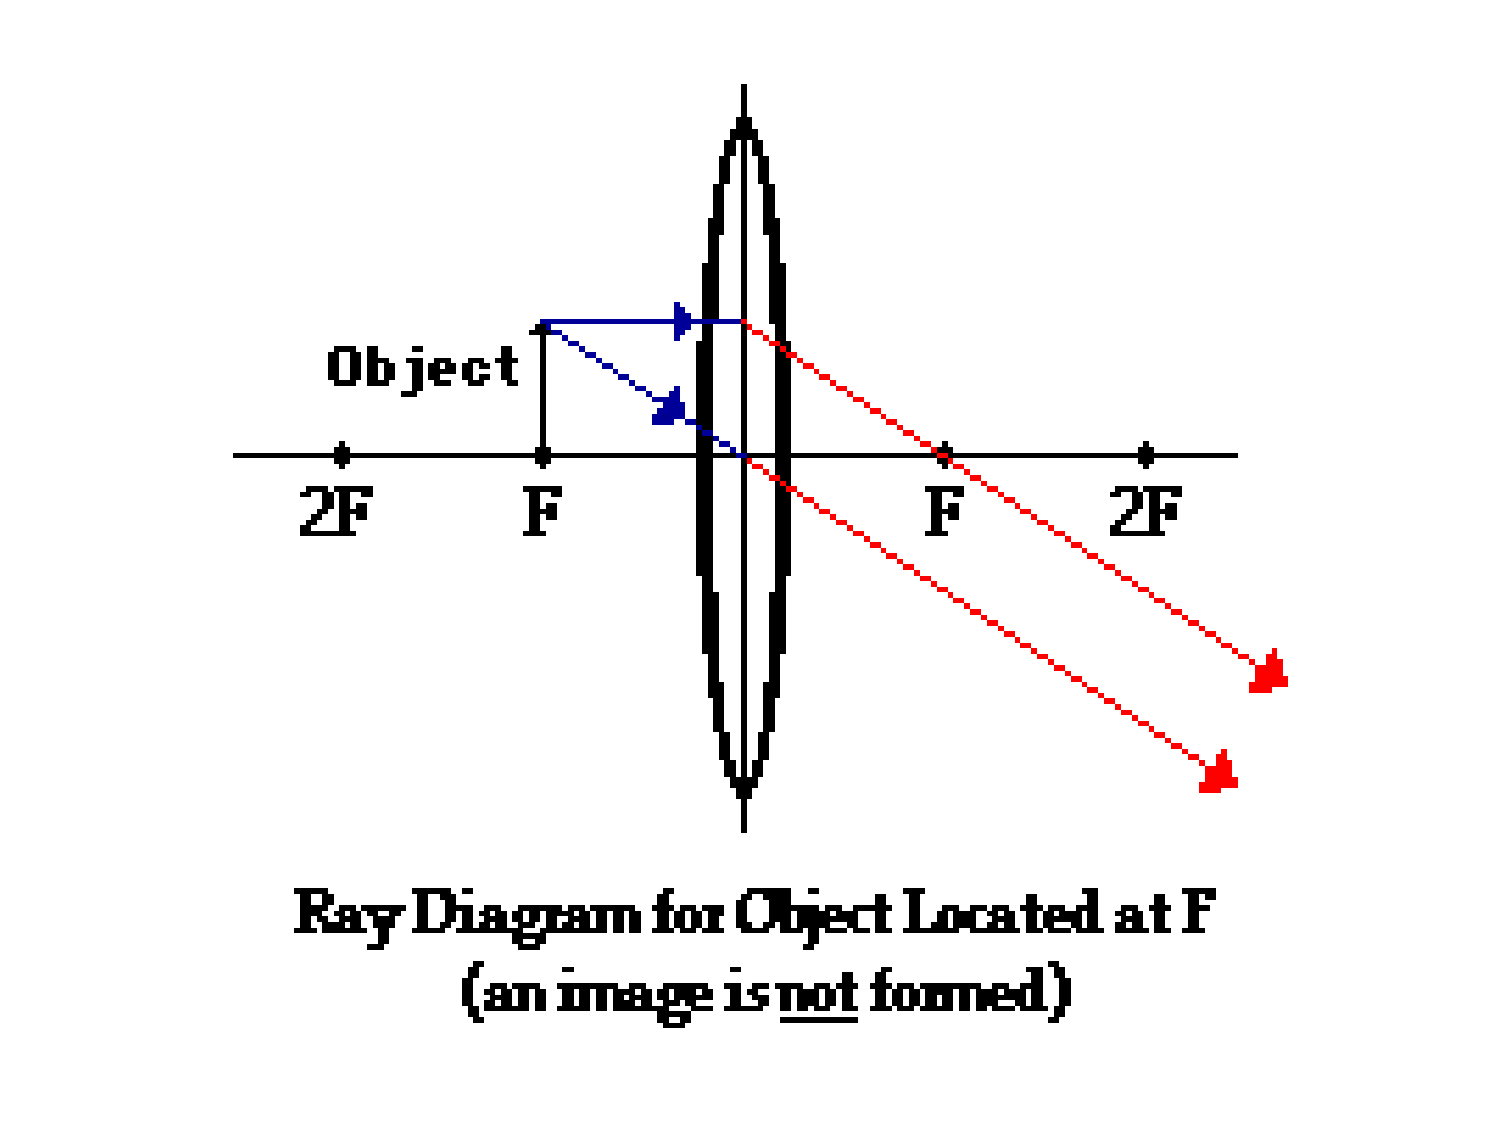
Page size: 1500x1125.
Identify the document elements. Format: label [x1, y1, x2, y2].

picture [199, 62, 1301, 1051]
